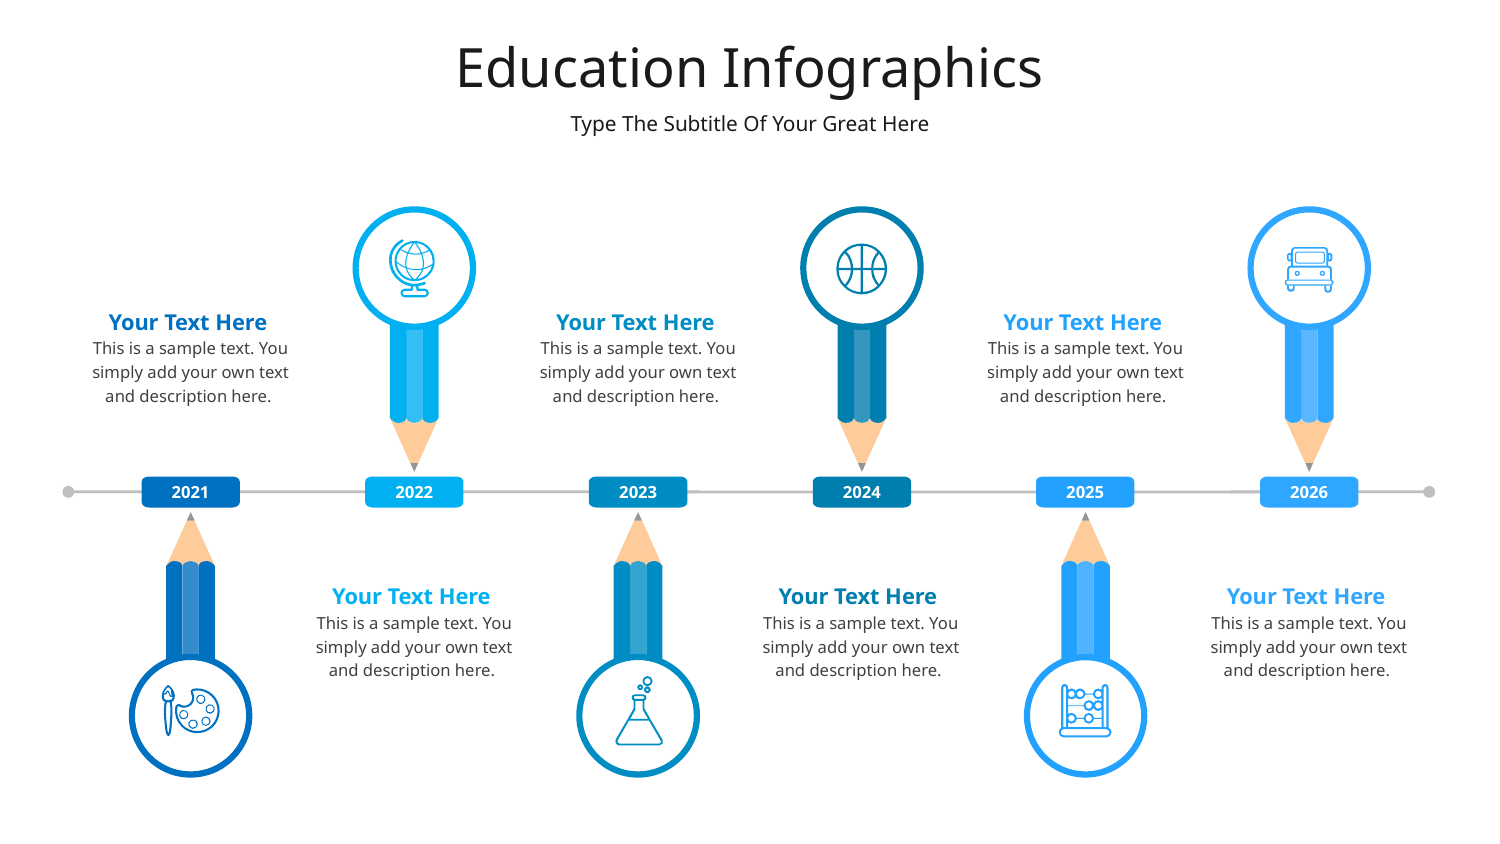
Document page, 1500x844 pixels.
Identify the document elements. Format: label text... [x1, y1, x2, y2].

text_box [575, 511, 701, 778]
text_box Your Text Here This is a sample text. You simply add your own text and description here. [757, 576, 965, 681]
list Type The Subtitle Of Your Great Here [63, 108, 1437, 138]
text_box 2021 [141, 476, 240, 484]
text_box Your Text Here This is a sample text. You simply add your own text and description here. [90, 302, 292, 407]
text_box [799, 206, 924, 473]
text_box Your Text Here This is a sample text. You simply add your own text and description here. [985, 302, 1186, 407]
text_box 2025 [1036, 476, 1135, 484]
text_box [62, 485, 1436, 499]
text_box 2023 [588, 476, 688, 484]
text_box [1247, 206, 1372, 473]
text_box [1023, 511, 1148, 778]
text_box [128, 511, 253, 778]
text_box Your Text Here This is a sample text. You simply add your own text and description here. [1205, 576, 1413, 681]
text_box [352, 206, 477, 473]
title Education Infographics [63, 25, 1437, 107]
text_box Your Text Here This is a sample text. You simply add your own text and description here. [537, 302, 739, 407]
text_box Your Text Here This is a sample text. You simply add your own text and description here. [311, 576, 518, 681]
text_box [1284, 246, 1334, 293]
